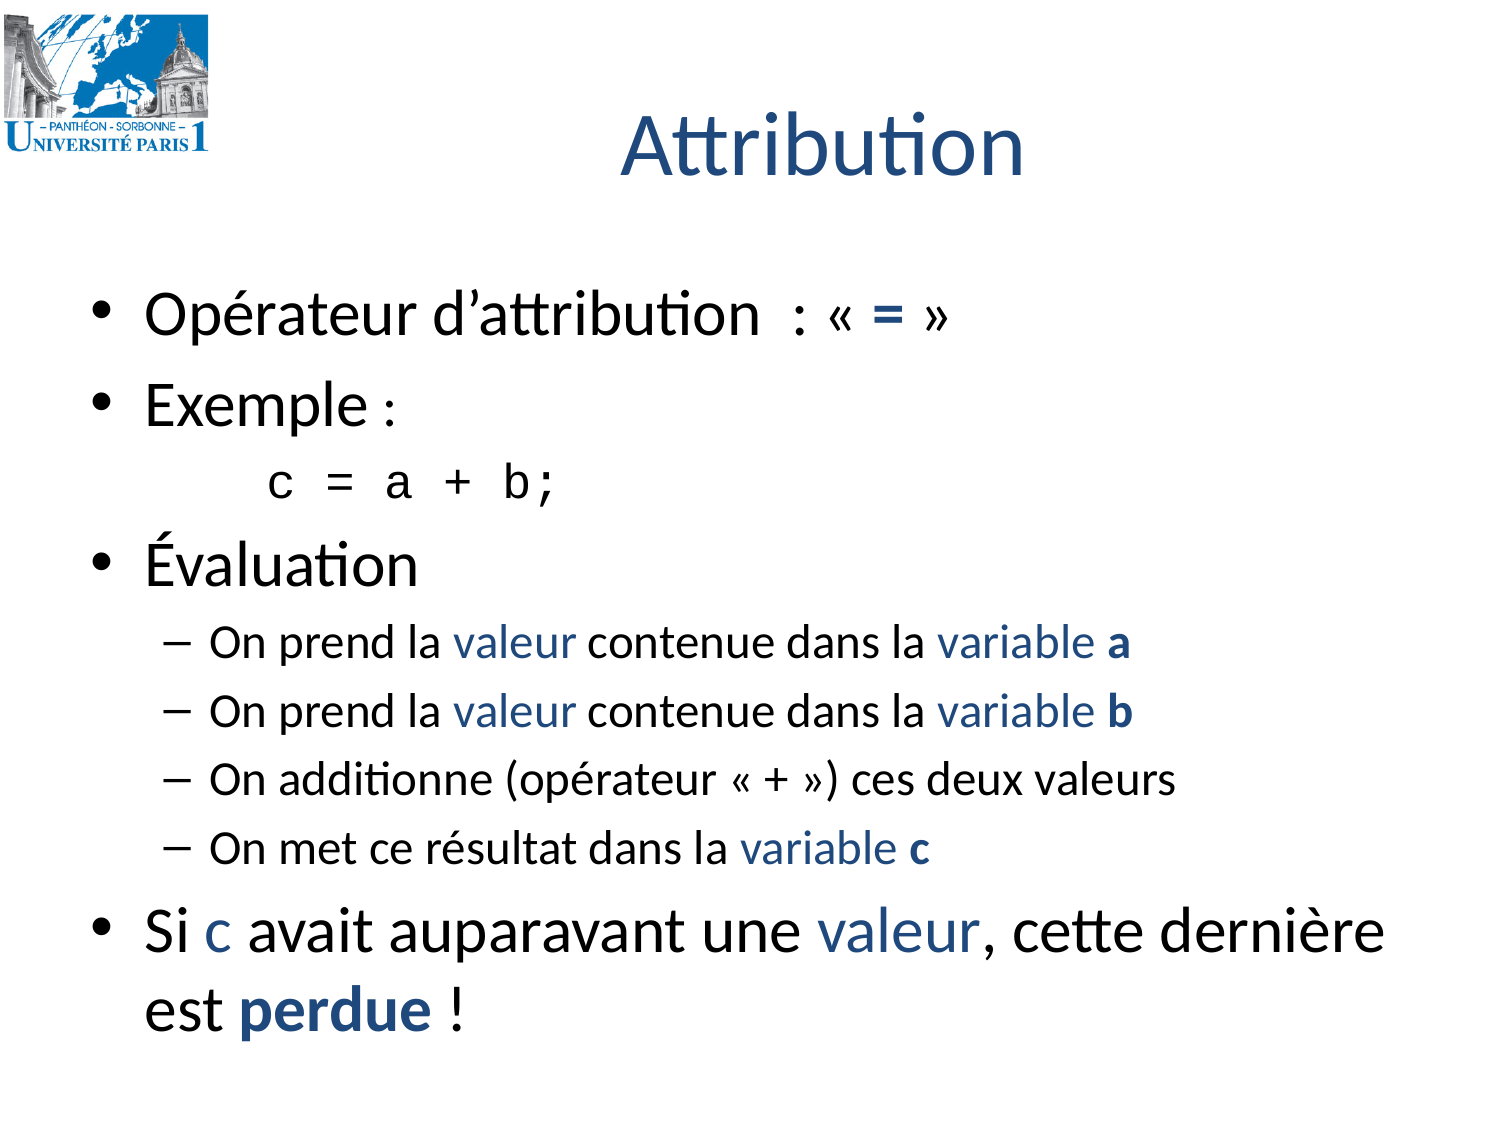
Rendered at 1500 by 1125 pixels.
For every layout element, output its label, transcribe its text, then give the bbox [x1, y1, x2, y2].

list Opérateur d’attribution : « = » Exemple : c = a + b; Évaluation On prend la valeur contenue dans la variable a On prend la valeur contenue dans la variable b On additionne (opérateur « + ») ces deux valeurs On met ce résultat dans la variable c Si c avait auparavant une valeur, cette dernière est perdue ! [74, 262, 1426, 1055]
picture [0, 11, 211, 153]
title Attribution [222, 44, 1426, 233]
